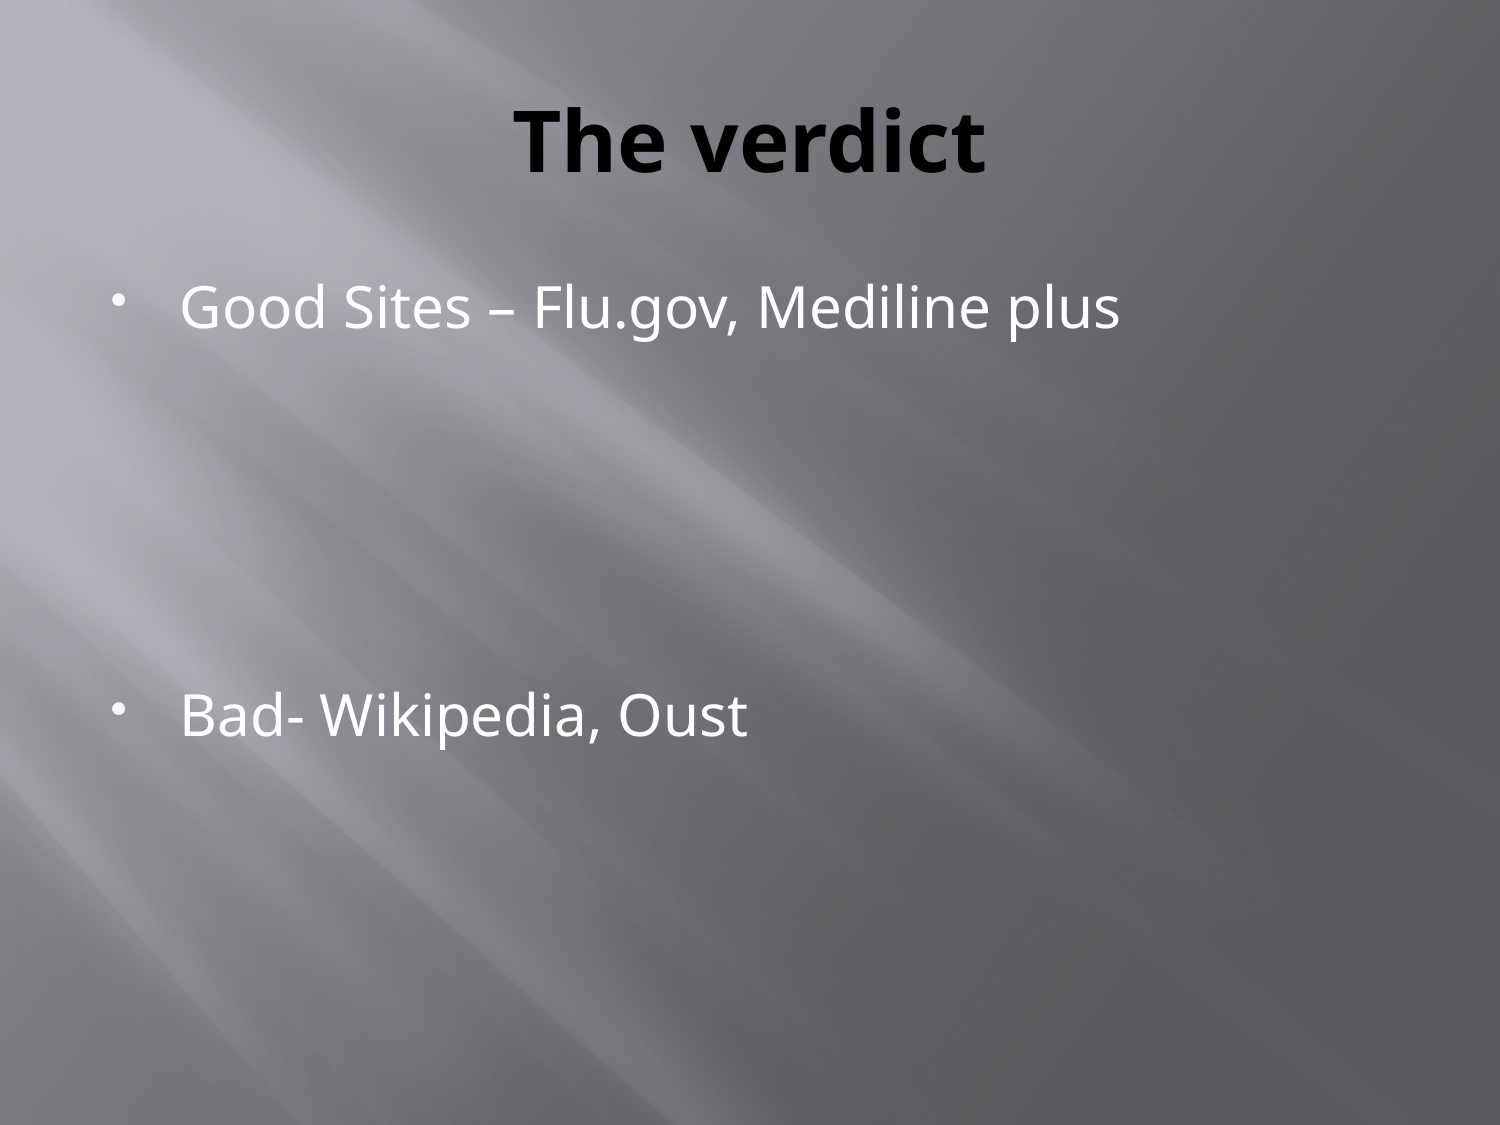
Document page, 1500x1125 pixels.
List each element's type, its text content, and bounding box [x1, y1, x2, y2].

title The verdict [75, 45, 1425, 233]
list Good Sites – Flu.gov, Mediline plus Bad- Wikipedia, Oust [75, 262, 1425, 1035]
